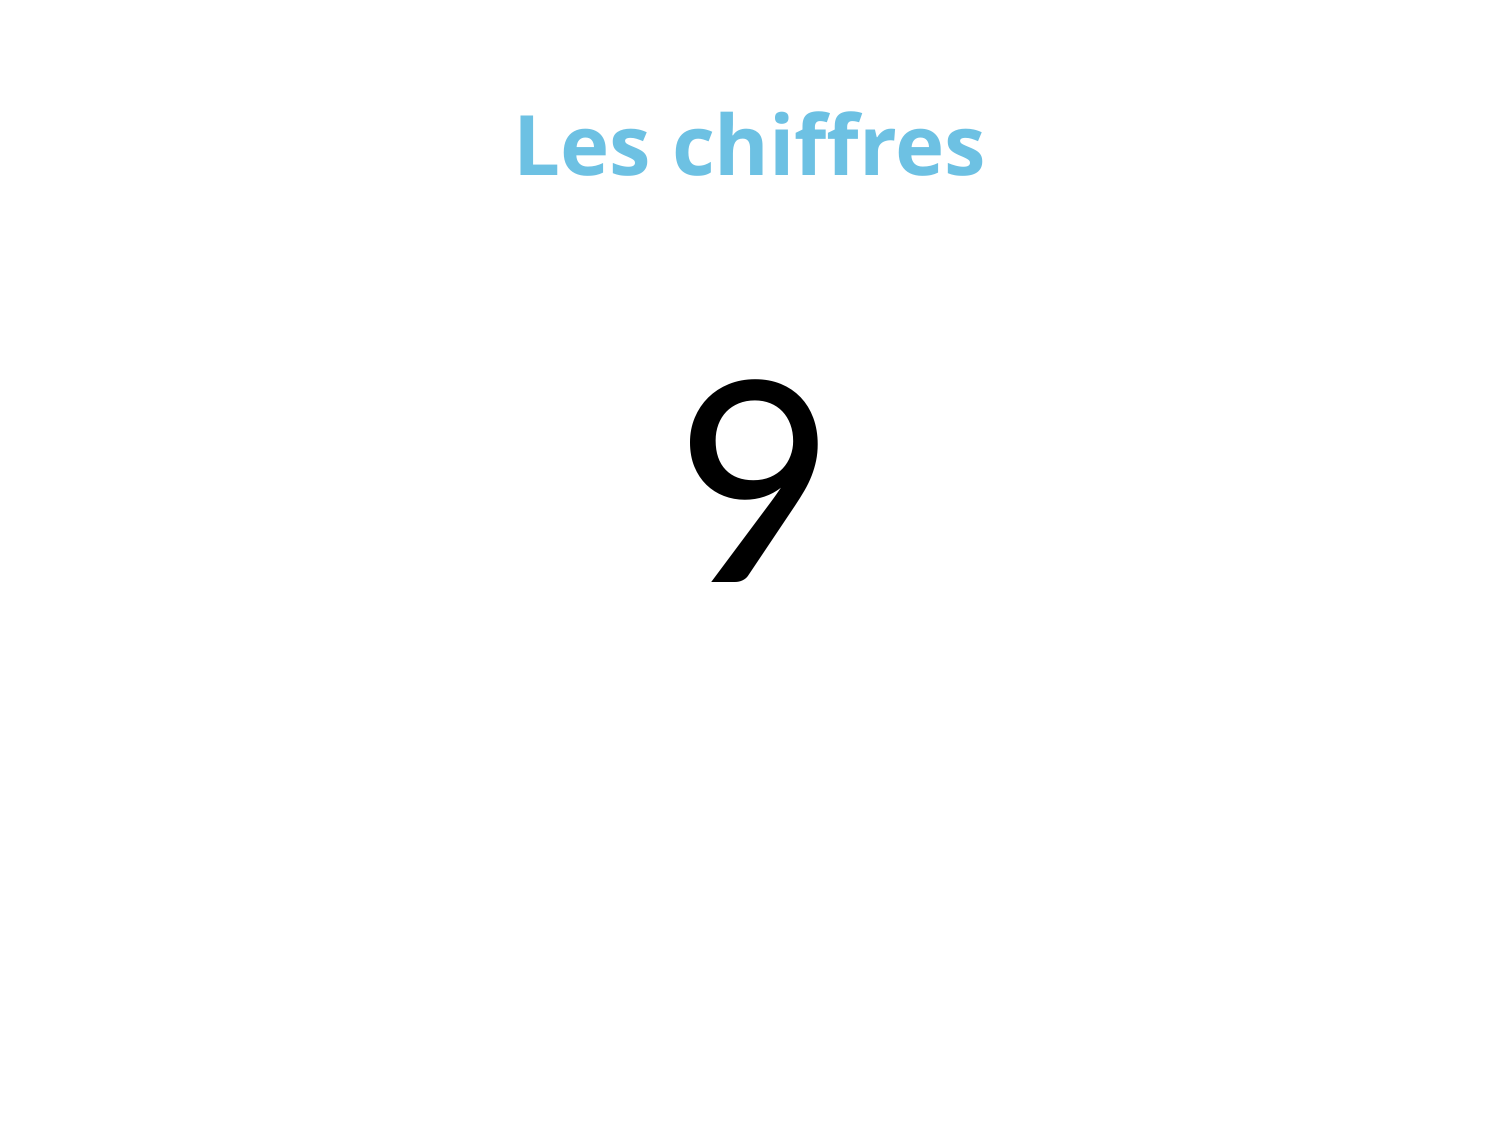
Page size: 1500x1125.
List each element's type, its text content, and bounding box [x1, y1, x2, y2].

title Les chiffres [75, 45, 1425, 233]
list 9 [75, 262, 1425, 1005]
